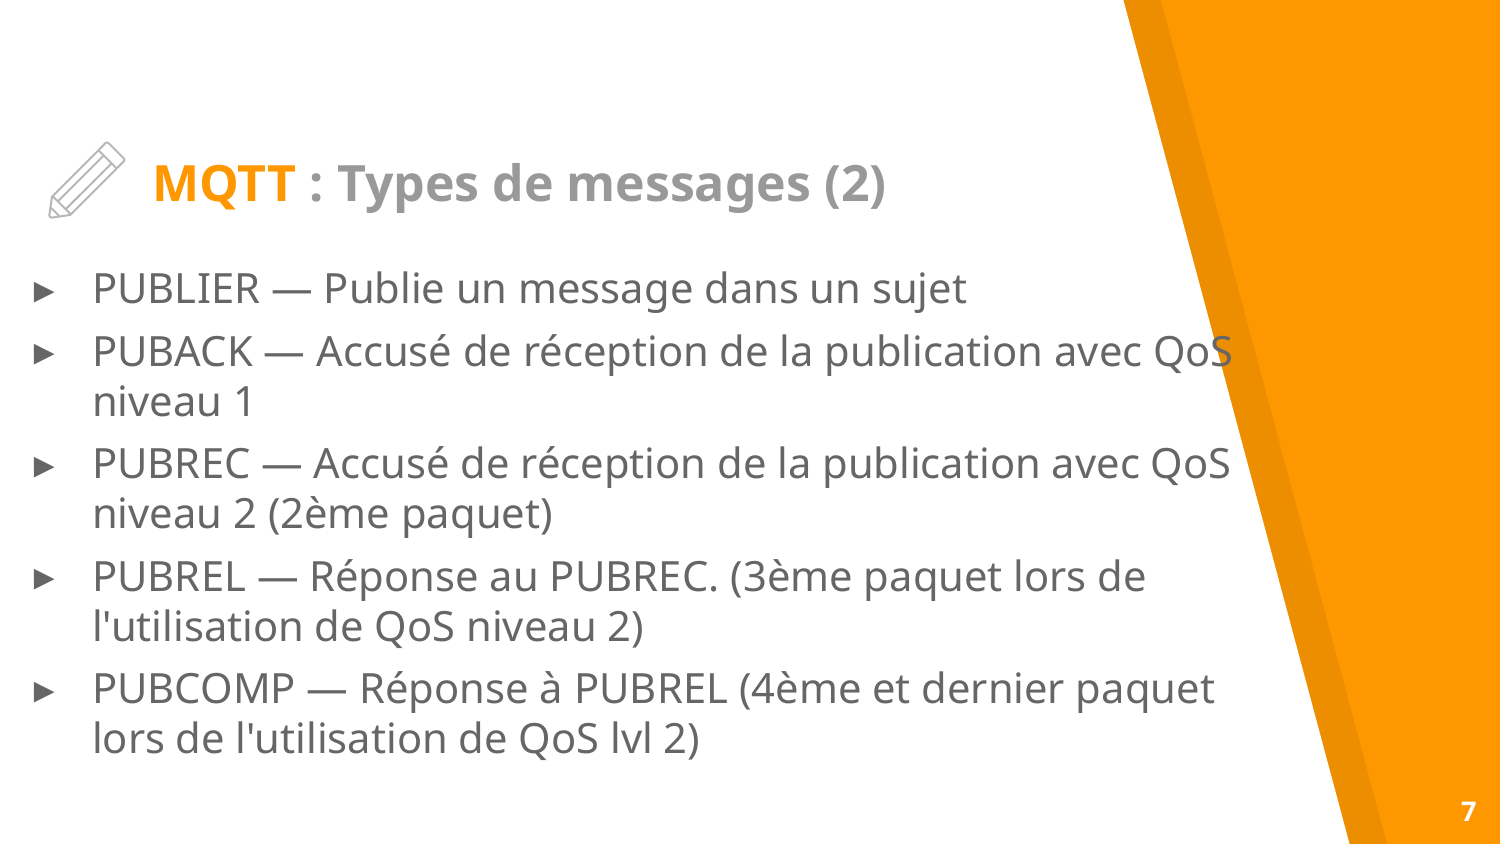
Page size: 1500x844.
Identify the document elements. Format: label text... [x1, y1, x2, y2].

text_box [49, 142, 125, 218]
title MQTT : Types de messages (2) [137, 146, 1011, 227]
list PUBLIER — Publie un message dans un sujet PUBACK — Accusé de réception de la publication avec QoS niveau 1 PUBREC — Accusé de réception de la publication avec QoS niveau 2 (2ème paquet) PUBREL — Réponse au PUBREC. (3ème paquet lors de l'utilisation de QoS niveau 2) PUBCOMP — Réponse à PUBREL (4ème et dernier paquet lors de l'utilisation de QoS lvl 2) [2, 246, 1266, 750]
slide_number 7 [1401, 779, 1492, 844]
